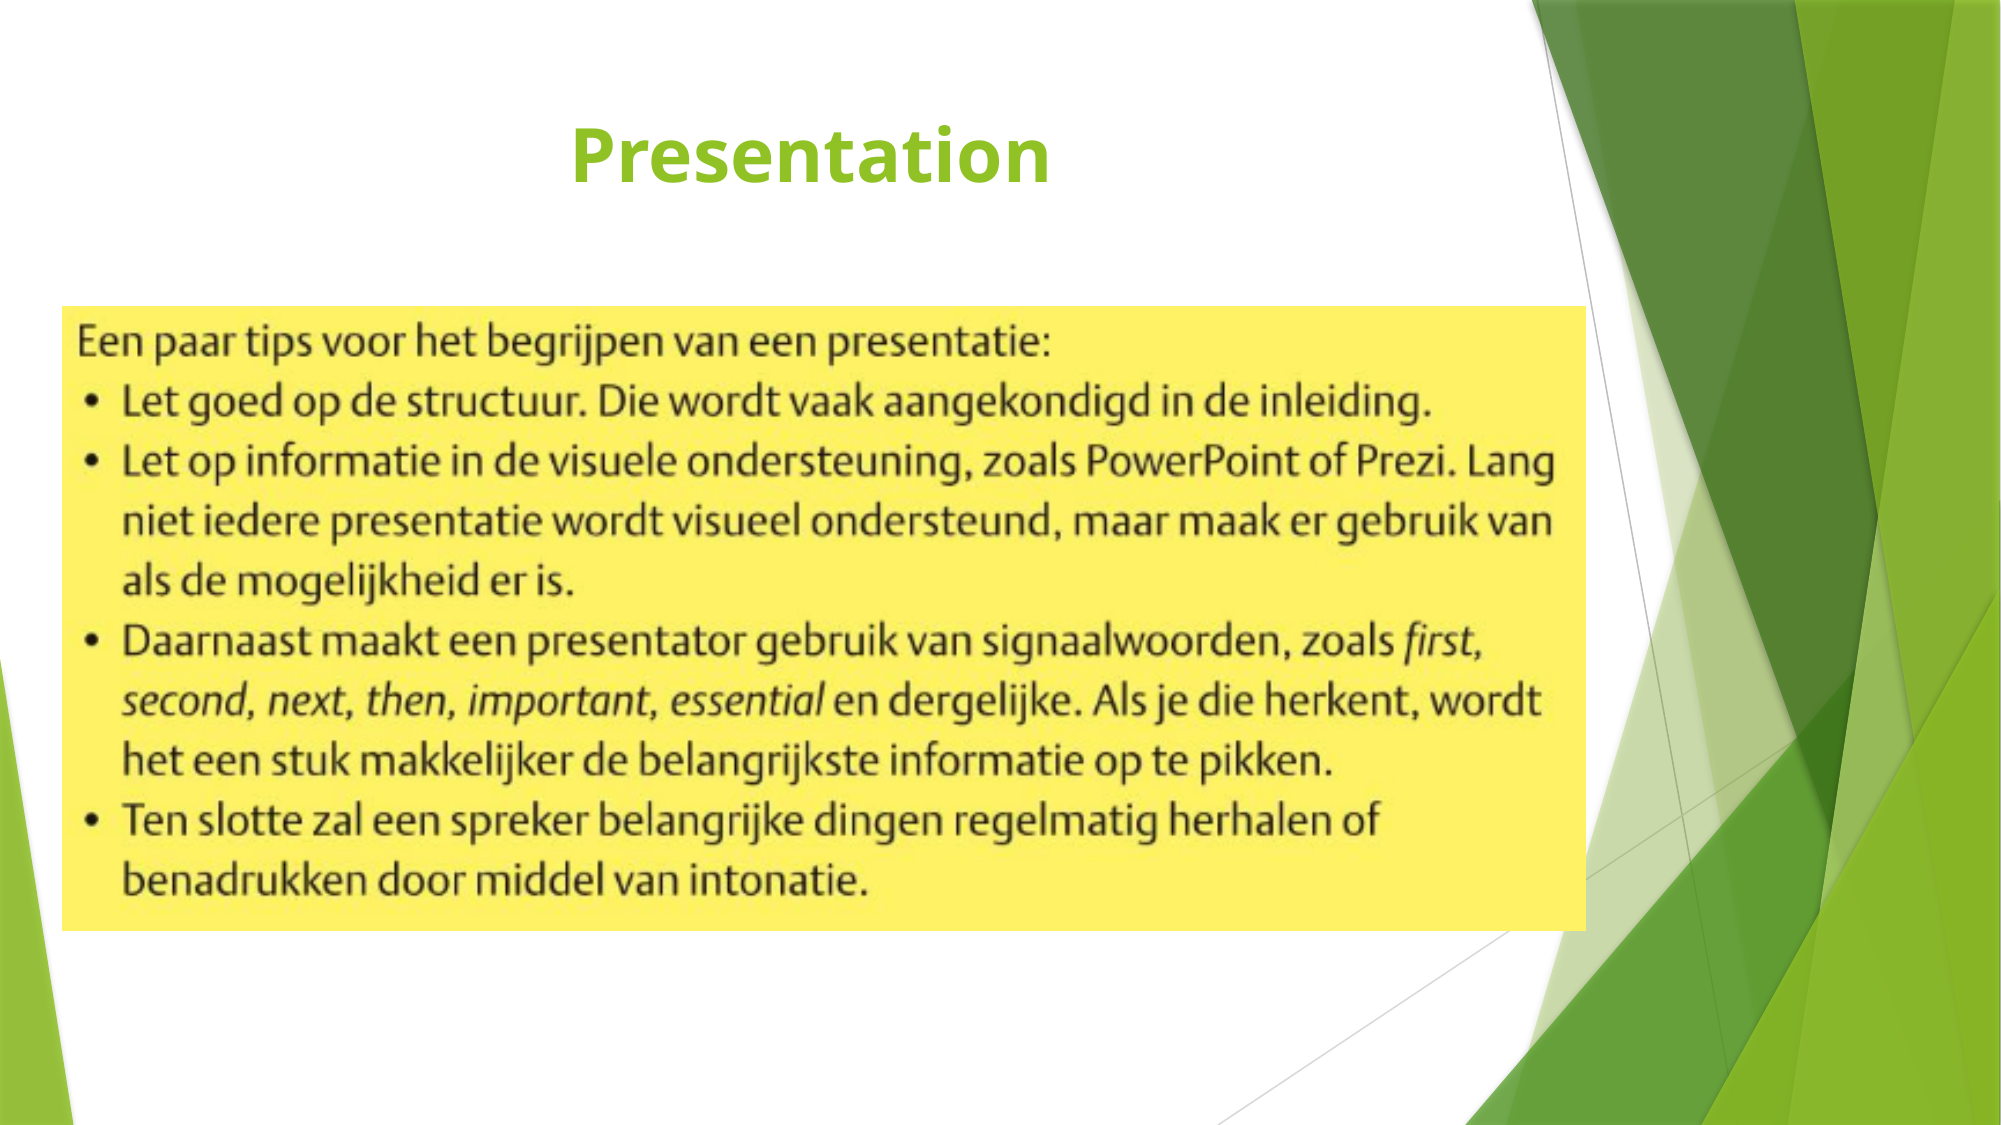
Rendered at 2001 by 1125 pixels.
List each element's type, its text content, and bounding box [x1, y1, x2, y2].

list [62, 305, 1586, 931]
title Presentation [111, 99, 1512, 270]
